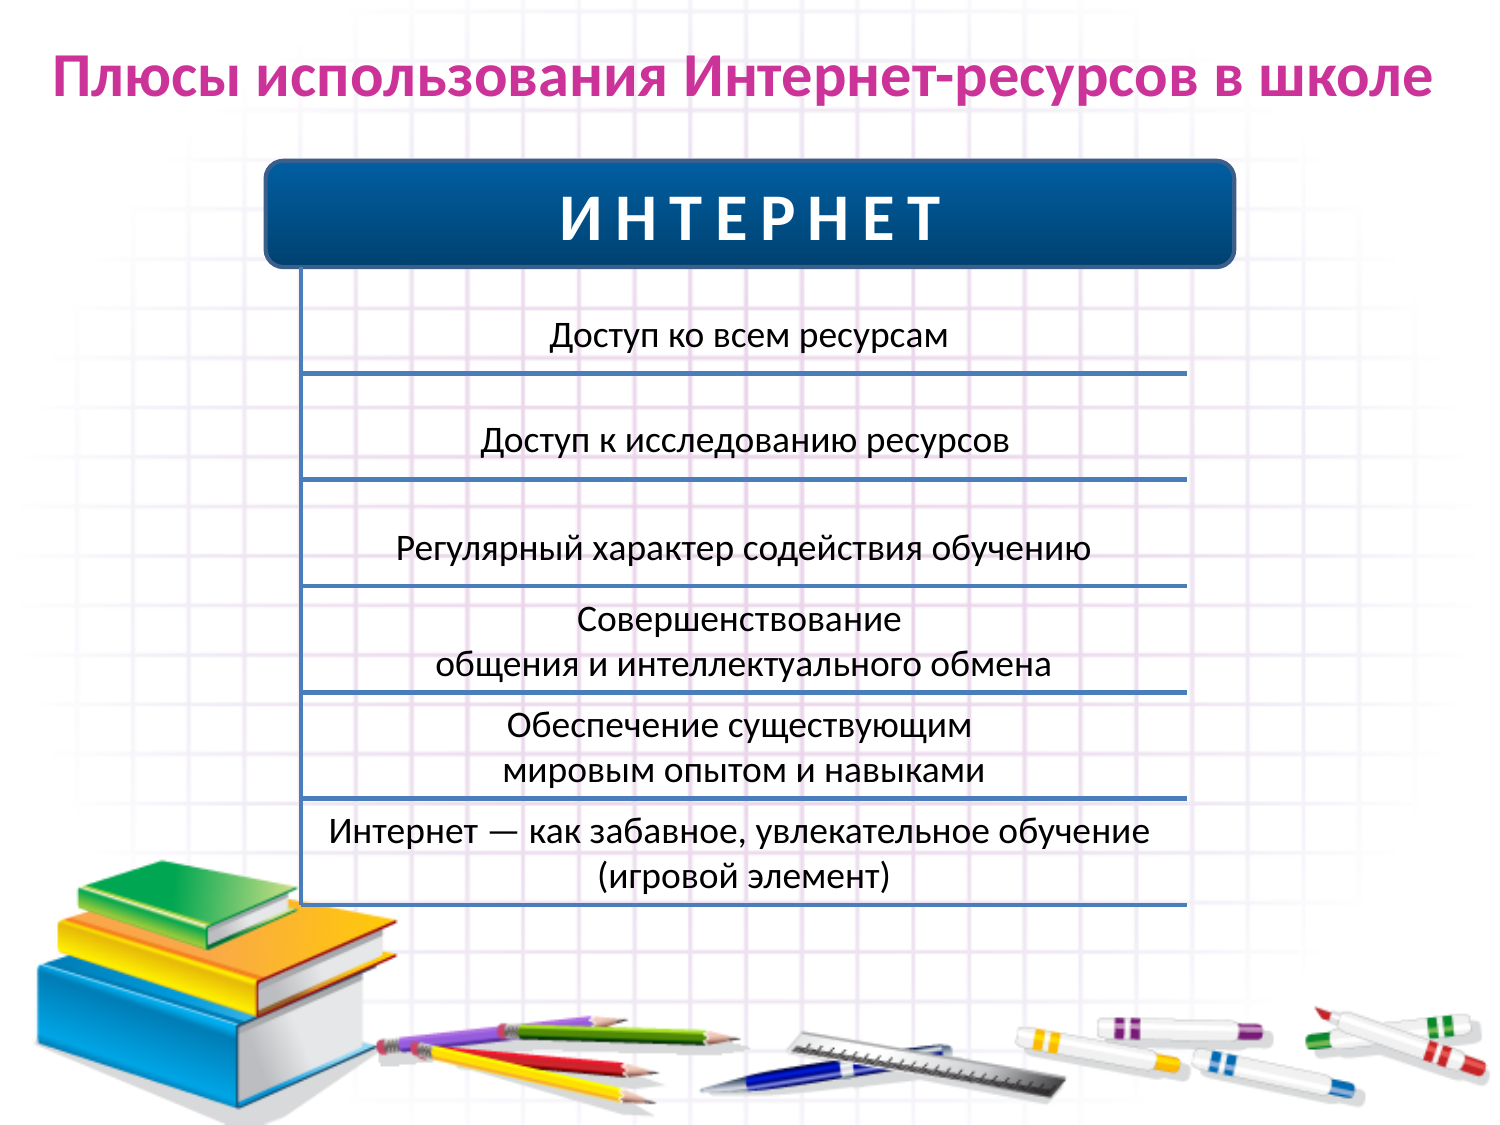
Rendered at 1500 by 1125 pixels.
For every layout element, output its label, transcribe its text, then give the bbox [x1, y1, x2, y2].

picture [0, 0, 1500, 1125]
text_box Интернет — как забавное, увлекательное обучение (игровой элемент) [301, 806, 1187, 904]
text_box ИНТЕРНЕТ [263, 158, 1237, 270]
text_box Доступ ко всем ресурсам [304, 302, 1203, 363]
title Плюсы использования Интернет-ресурсов в школе [29, 7, 1459, 136]
text_box Регулярный характер содействия обучению [301, 515, 1187, 575]
text_box Обеспечение существующим мировым опытом и навыками [301, 700, 1187, 798]
text_box Доступ к исследованию ресурсов [301, 408, 1199, 468]
text_box Совершенствование общения и интеллектуального обмена [301, 594, 1187, 691]
